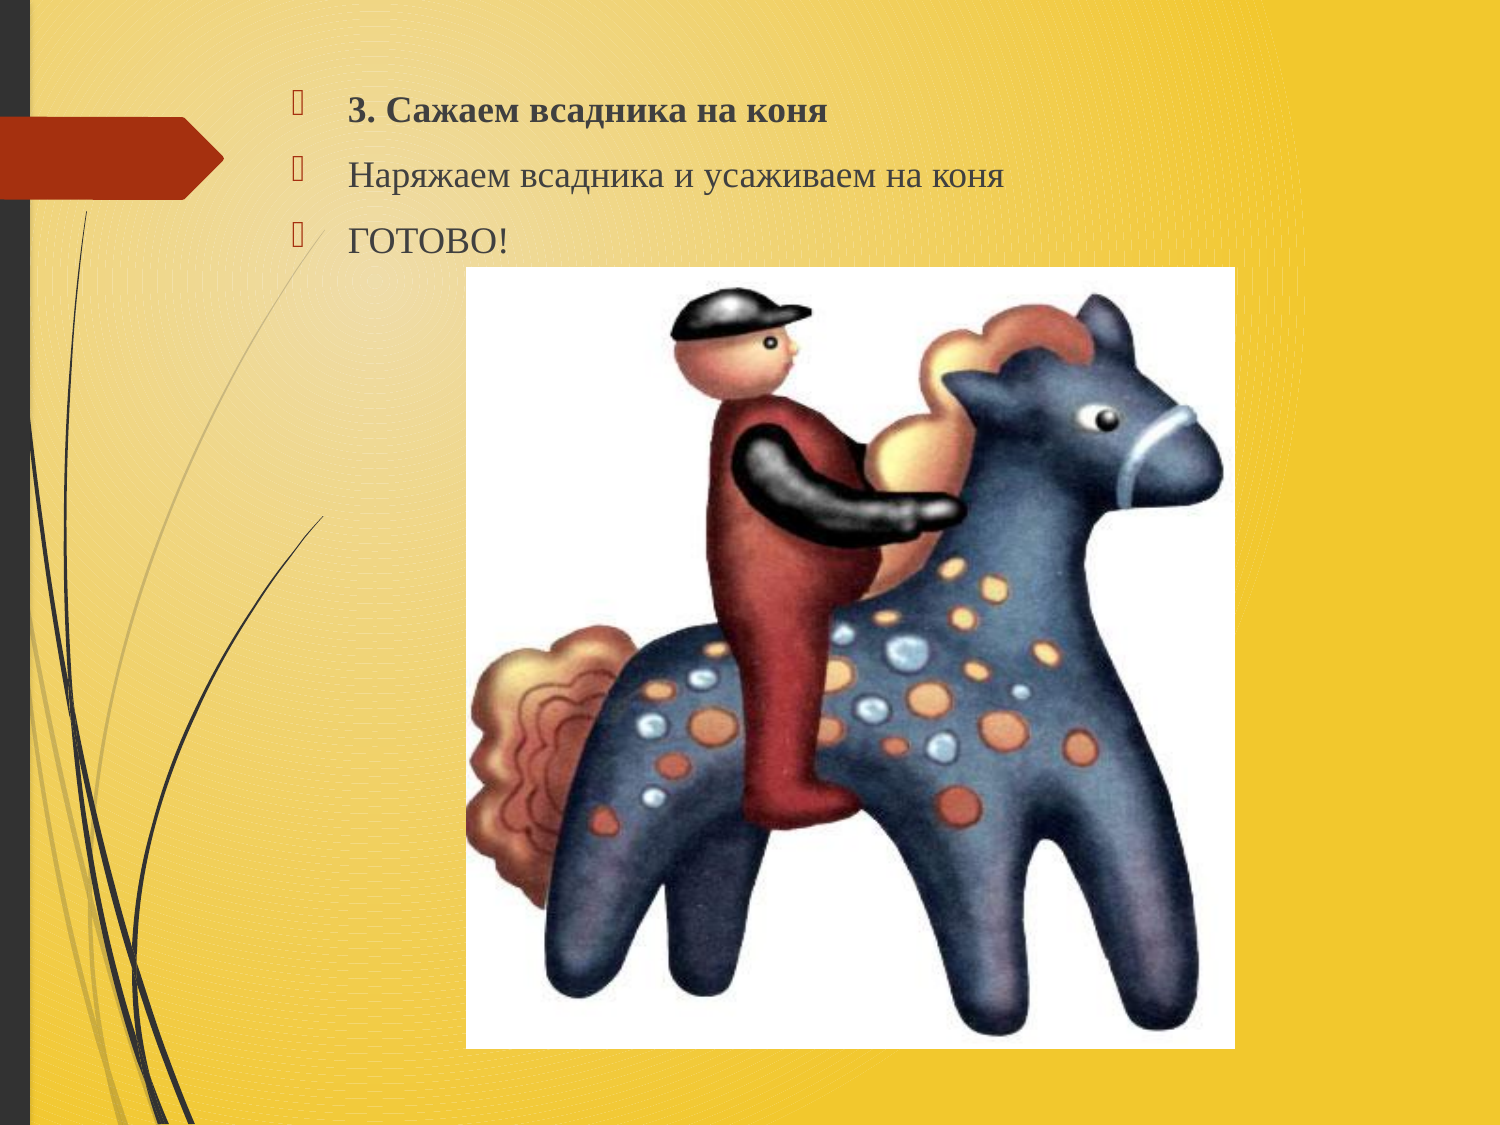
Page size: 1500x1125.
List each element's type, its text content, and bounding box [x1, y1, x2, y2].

list 3. Сажаем всадника на коня Наряжаем всадника и усаживаем на коня ГОТОВО! [276, 77, 1358, 697]
picture [466, 266, 1235, 1050]
